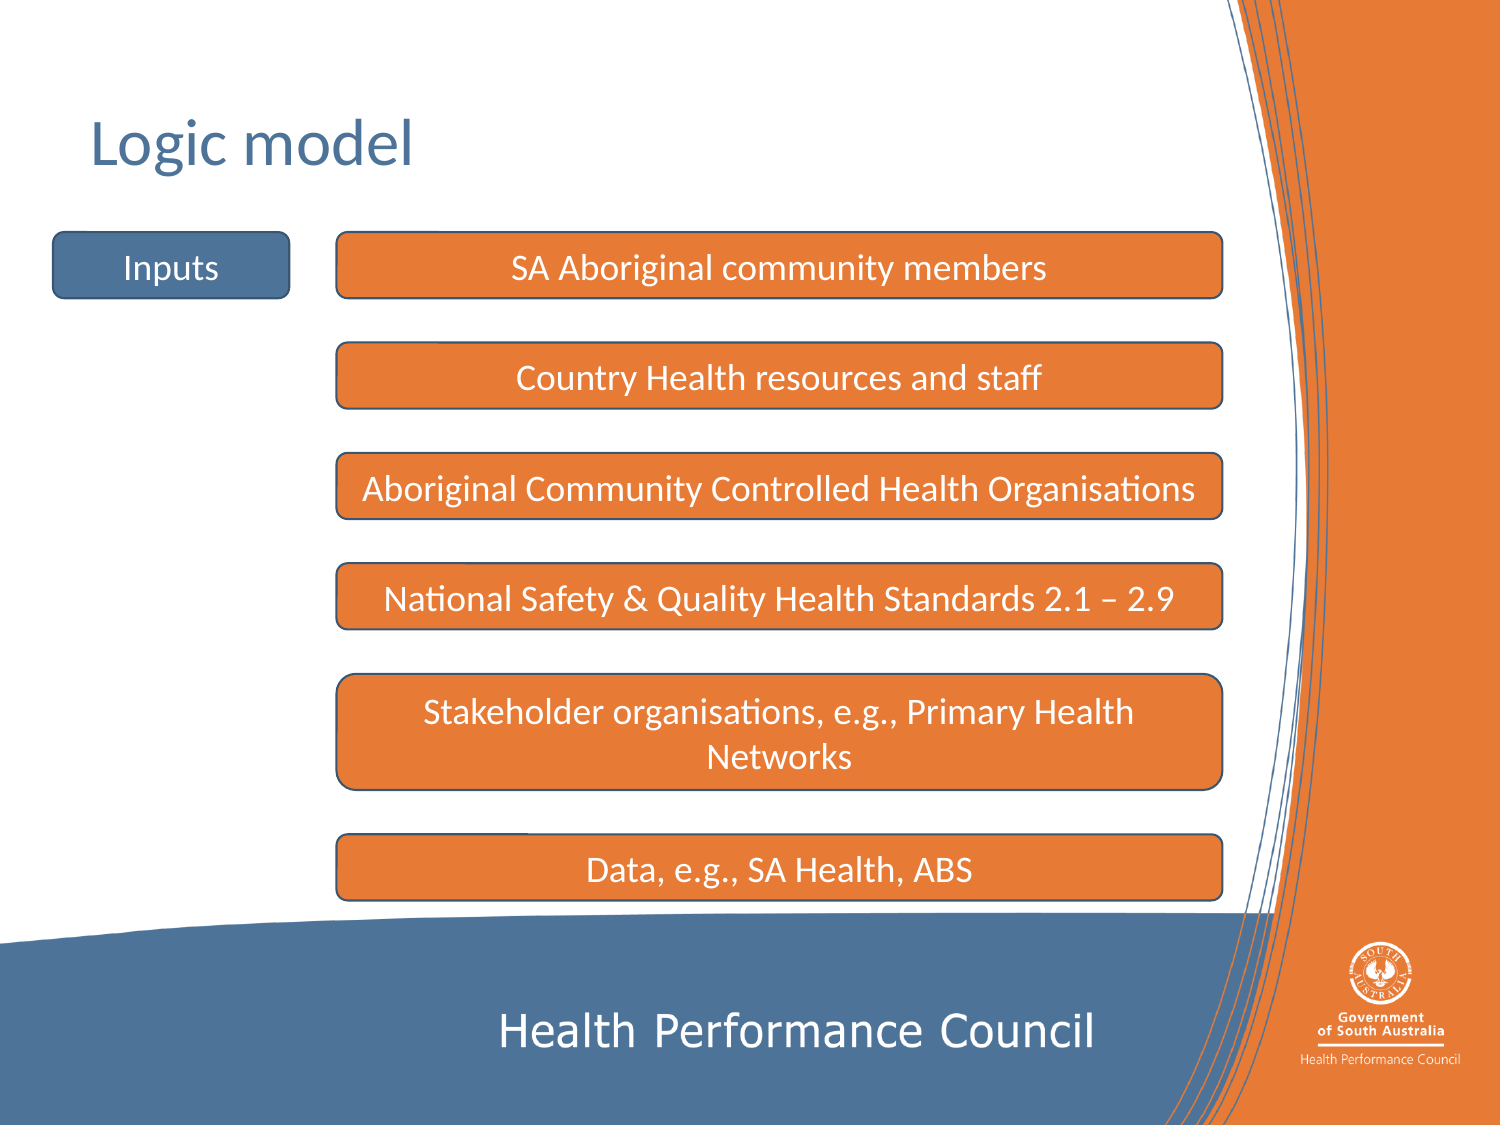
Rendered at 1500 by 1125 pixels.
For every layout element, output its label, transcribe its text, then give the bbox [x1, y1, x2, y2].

title Logic model [75, 45, 1103, 233]
text_box Inputs [50, 229, 292, 301]
picture [0, 0, 1500, 1125]
text_box Data, e.g., SA Health, ABS [334, 832, 1225, 903]
text_box SA Aboriginal community members [334, 229, 1225, 301]
text_box Aboriginal Community Controlled Health Organisations [334, 450, 1225, 522]
text_box Stakeholder organisations, e.g., Primary Health Networks [334, 671, 1225, 793]
text_box Country Health resources and staff [334, 340, 1225, 411]
text_box National Safety & Quality Health Standards 2.1 – 2.9 [334, 561, 1225, 632]
